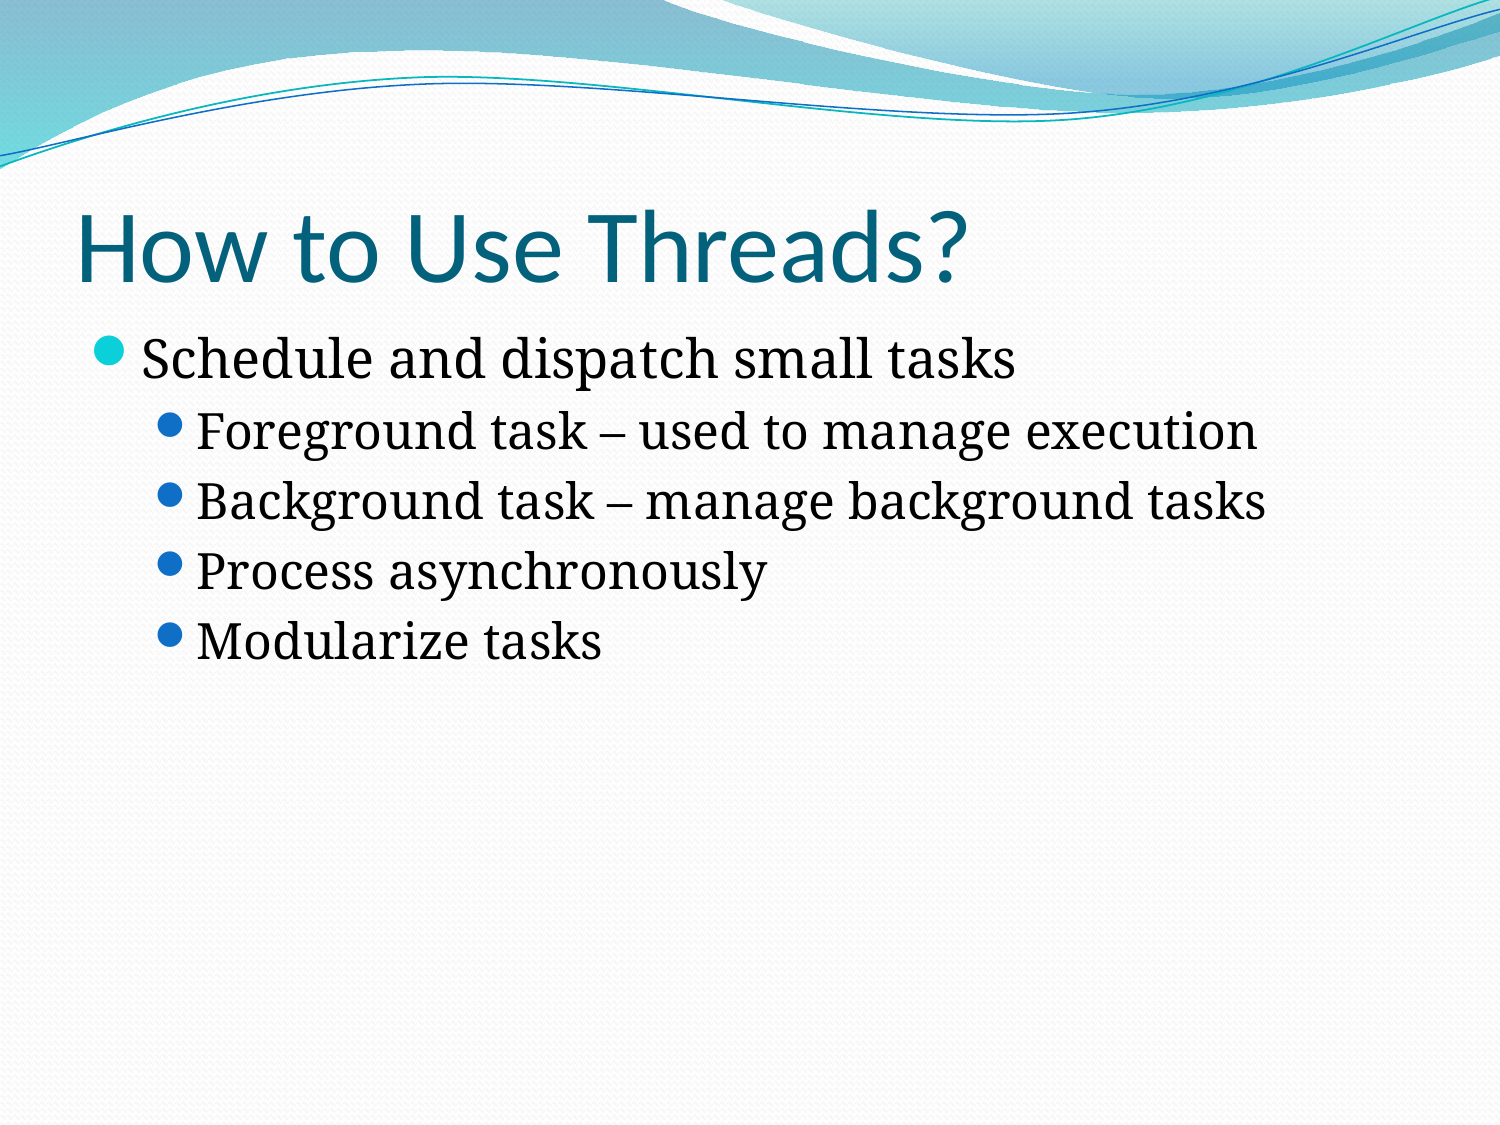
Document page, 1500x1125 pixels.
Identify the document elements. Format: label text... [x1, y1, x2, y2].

list Schedule and dispatch small tasks Foreground task – used to manage execution Background task – manage background tasks Process asynchronously Modularize tasks [75, 317, 1425, 1038]
title How to Use Threads? [75, 115, 1425, 303]
